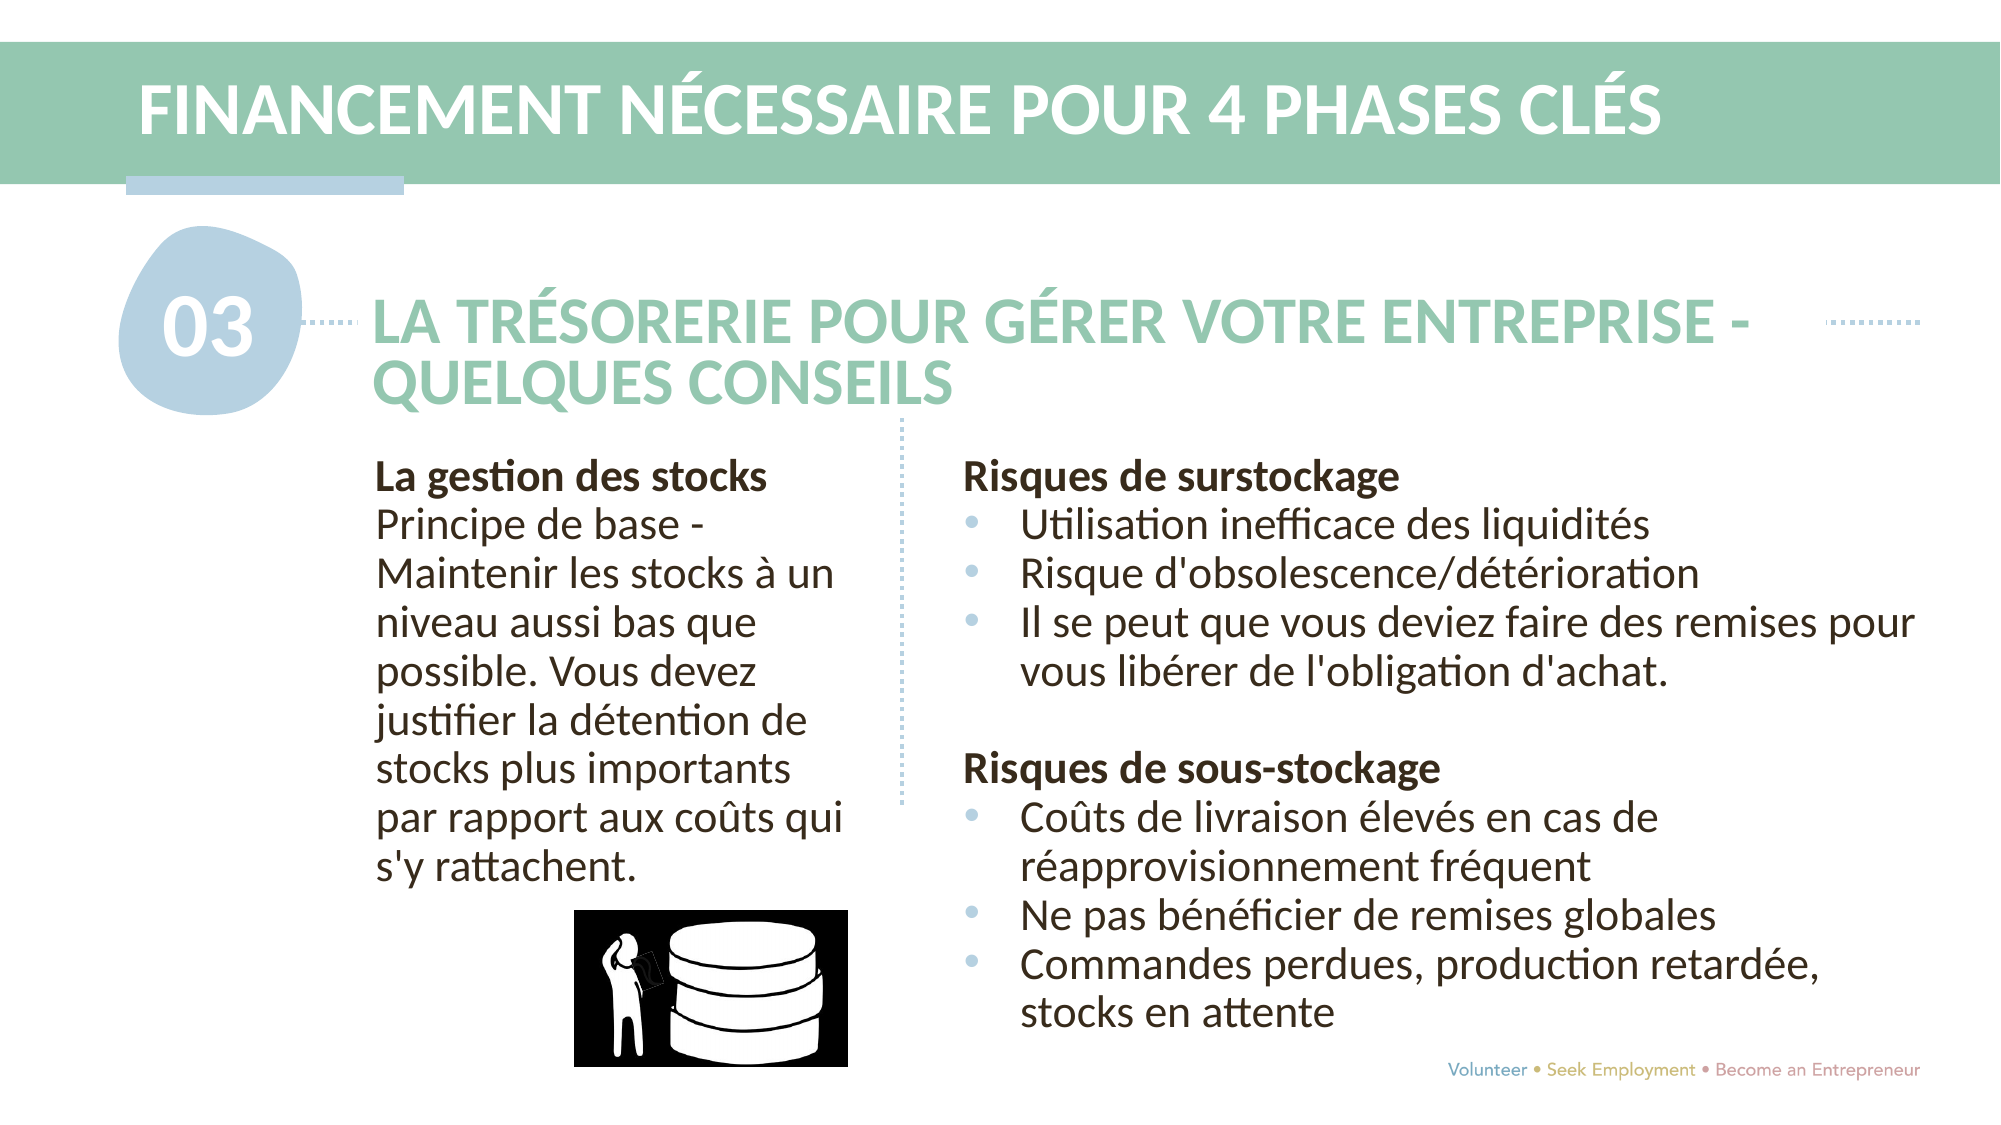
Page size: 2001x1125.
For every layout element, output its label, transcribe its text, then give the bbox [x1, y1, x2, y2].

text_box LA TRÉSORERIE POUR GÉRER VOTRE ENTREPRISE - QUELQUES CONSEILS [357, 323, 1826, 361]
text_box Risques de surstockage Utilisation inefficace des liquidités Risque d'obsolescence/détérioration Il se peut que vous deviez faire des remises pour vous libérer de l'obligation d'achat. Risques de sous-stockage Coûts de livraison élevés en cas de réapprovisionnement fréquent Ne pas bénéficier de remises globales Commandes perdues, production retardée, stocks en attente [949, 444, 1936, 1012]
list FINANCEMENT NÉCESSAIRE POUR 4 PHASES CLÉS [123, 51, 1913, 170]
text_box LA TRÉSORERIE POUR GÉRER VOTRE ENTREPRISE - QUELQUES CONSEILS [357, 288, 1826, 322]
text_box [574, 910, 848, 1067]
picture [1418, 1046, 1971, 1103]
text_box La gestion des stocks Principe de base - Maintenir les stocks à un niveau aussi bas que possible. Vous devez justifier la détention de stocks plus importants par rapport aux coûts qui s'y rattachent. [360, 444, 866, 1012]
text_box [118, 225, 302, 471]
